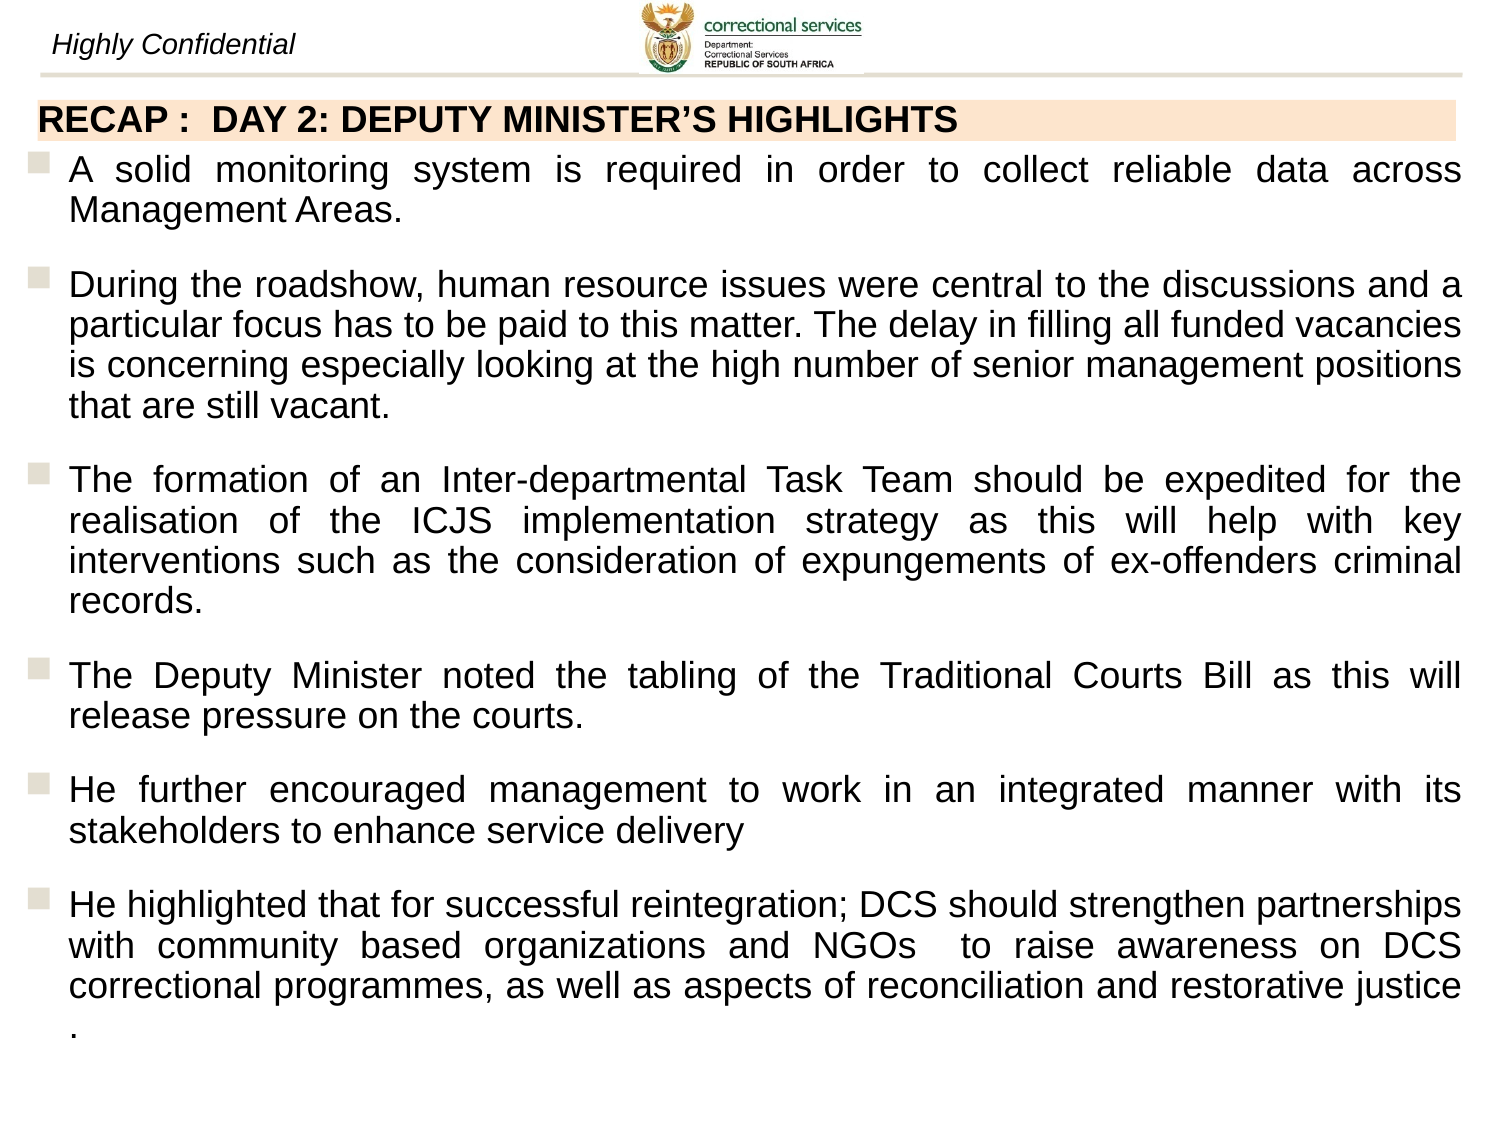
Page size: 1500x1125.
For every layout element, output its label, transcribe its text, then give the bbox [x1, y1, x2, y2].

picture [639, 0, 864, 74]
title RECAP : DAY 2: DEPUTY MINISTER’S HIGHLIGHTS [36, 99, 1457, 142]
list A solid monitoring system is required in order to collect reliable data across Management Areas. During the roadshow, human resource issues were central to the discussions and a particular focus has to be paid to this matter. The delay in filling all funded vacancies is concerning especially looking at the high number of senior management positions that are still vacant. The formation of an Inter-departmental Task Team should be expedited for the realisation of the ICJS implementation strategy as this will help with key interventions such as the consideration of expungements of ex-offenders criminal records. The Deputy Minister noted the tabling of the Traditional Courts Bill as this will release pressure on the courts. He further encouraged management to work in an integrated manner with its stakeholders to enhance service delivery He highlighted that for successful reintegration; DCS should strengthen partnerships with community based organizations and NGOs to raise awareness on DCS correctional programmes, as well as aspects of reconciliation and restorative justice . [24, 149, 1463, 1092]
